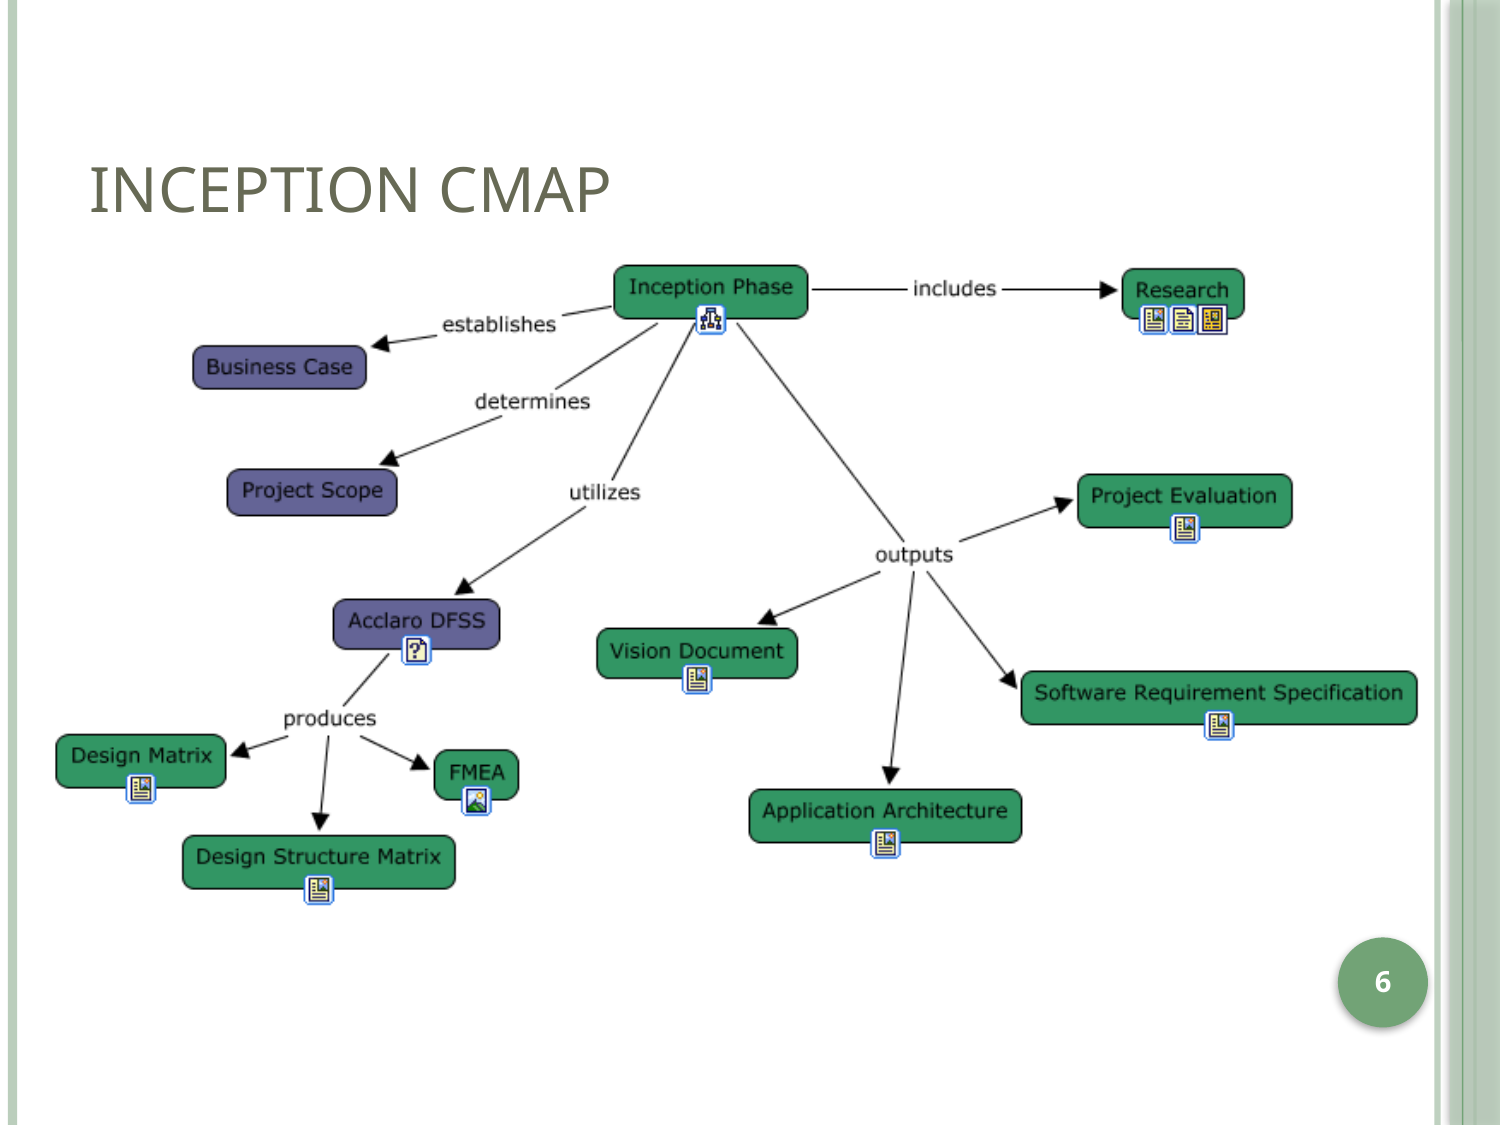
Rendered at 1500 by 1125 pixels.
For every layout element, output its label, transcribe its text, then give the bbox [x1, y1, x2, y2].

title Inception Cmap [75, 45, 1300, 233]
slide_number 6 [1333, 940, 1434, 1027]
picture [49, 261, 1430, 926]
